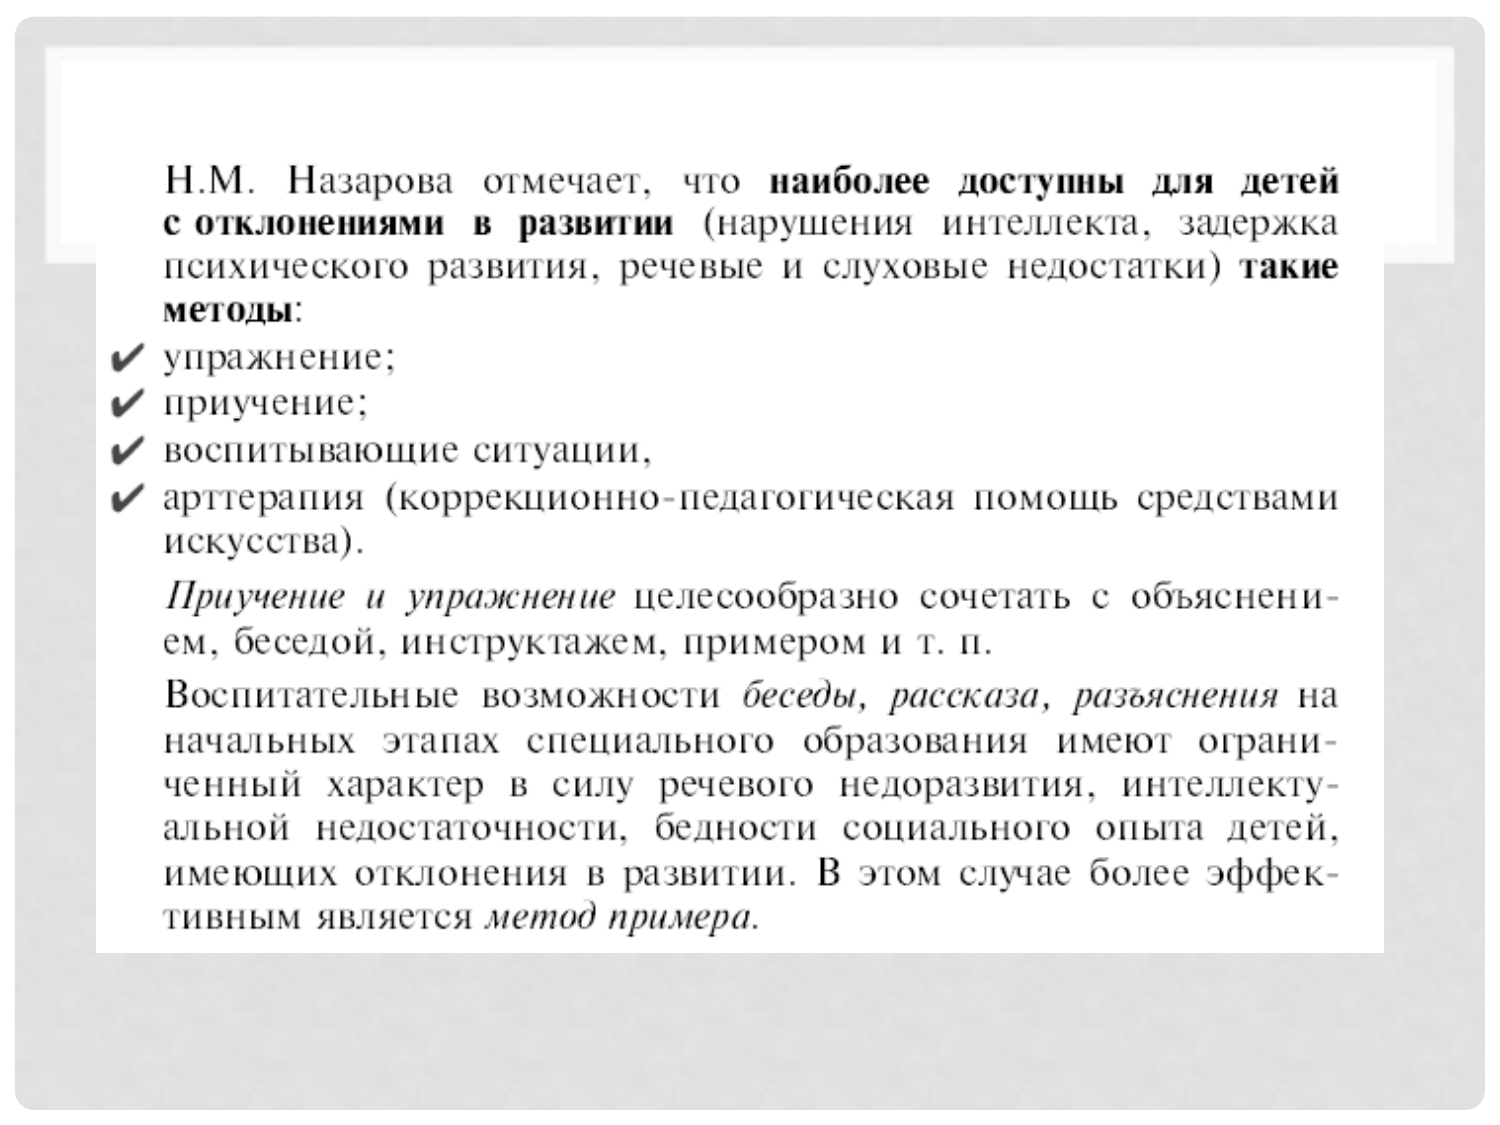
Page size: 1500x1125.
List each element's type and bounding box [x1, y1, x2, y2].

picture [96, 160, 1384, 953]
